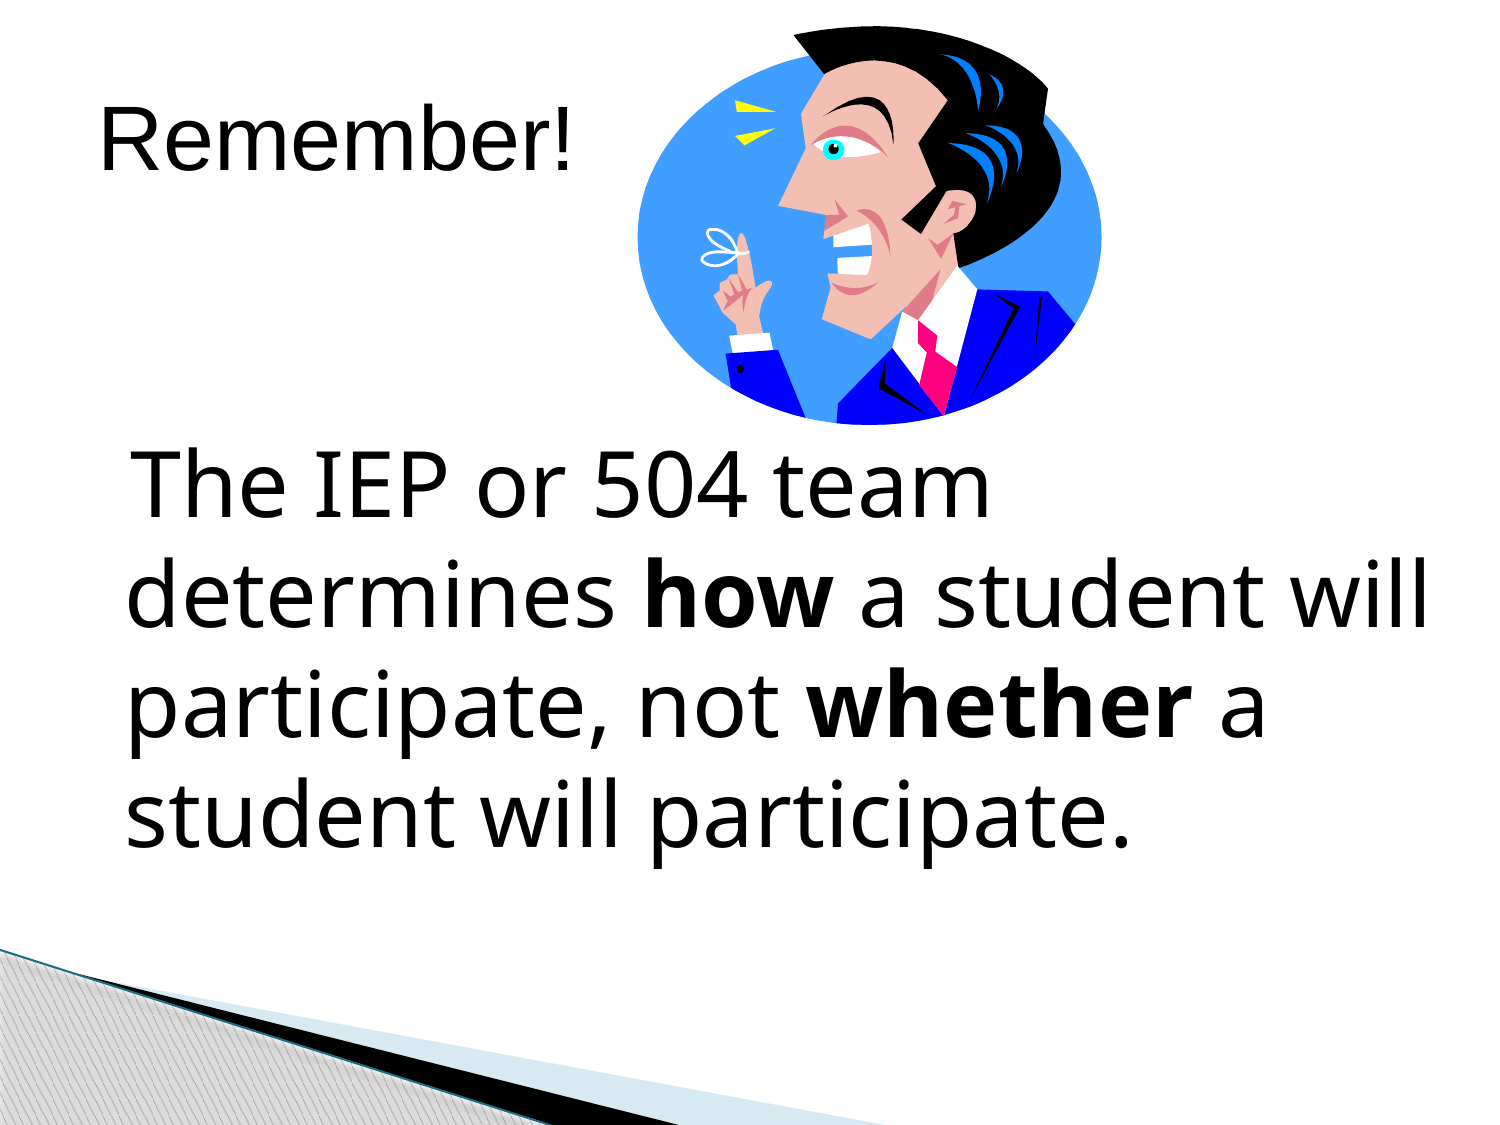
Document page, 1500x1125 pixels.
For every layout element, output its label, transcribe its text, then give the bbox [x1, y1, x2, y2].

list The IEP or 504 team determines how a student will participate, not whether a student will participate. [50, 299, 1475, 1125]
picture [637, 24, 1113, 426]
text_box Remember! [82, 71, 592, 197]
